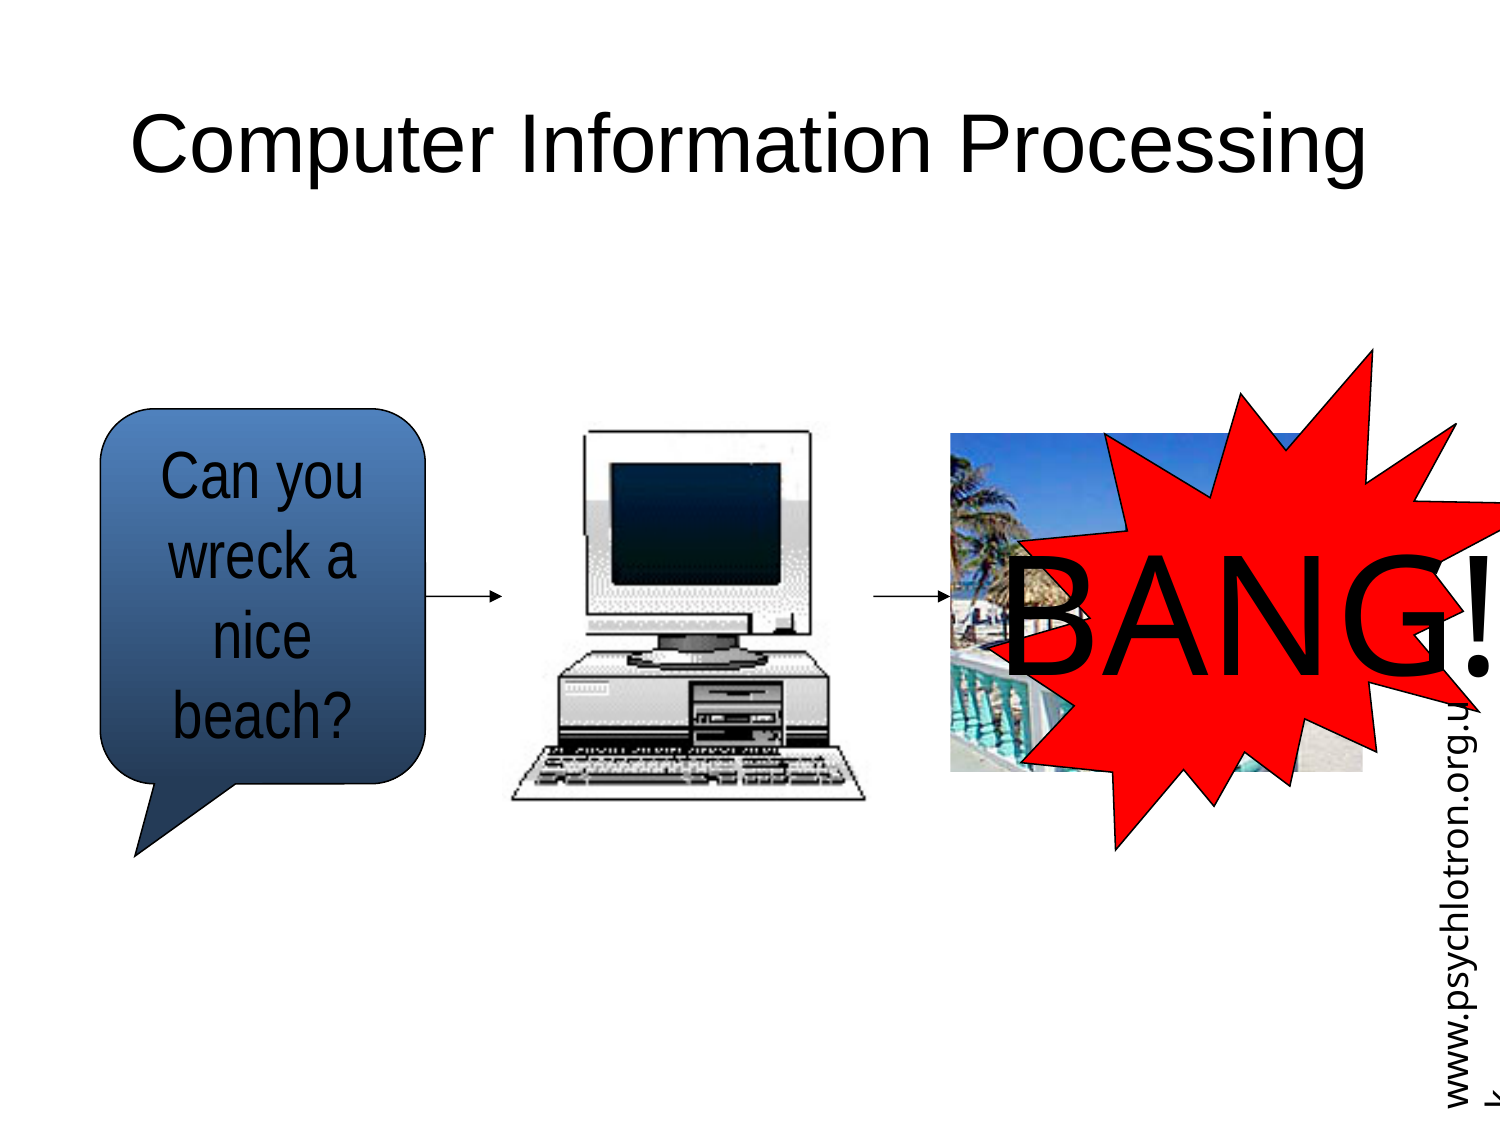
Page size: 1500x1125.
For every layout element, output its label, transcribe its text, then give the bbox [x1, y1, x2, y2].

picture [951, 433, 1363, 772]
title Computer Information Processing [75, 45, 1425, 233]
text_box BANG! [1112, 779, 1176, 851]
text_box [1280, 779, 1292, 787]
text_box BANG! [1229, 393, 1272, 432]
text_box BANG! [1367, 423, 1500, 753]
text_box www.psychlotron.org.uk [1423, 668, 1500, 1125]
text_box Can you wreck a nice beach? [100, 408, 419, 857]
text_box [424, 421, 951, 810]
text_box BANG! [1191, 779, 1230, 807]
text_box BANG! [1301, 350, 1373, 460]
